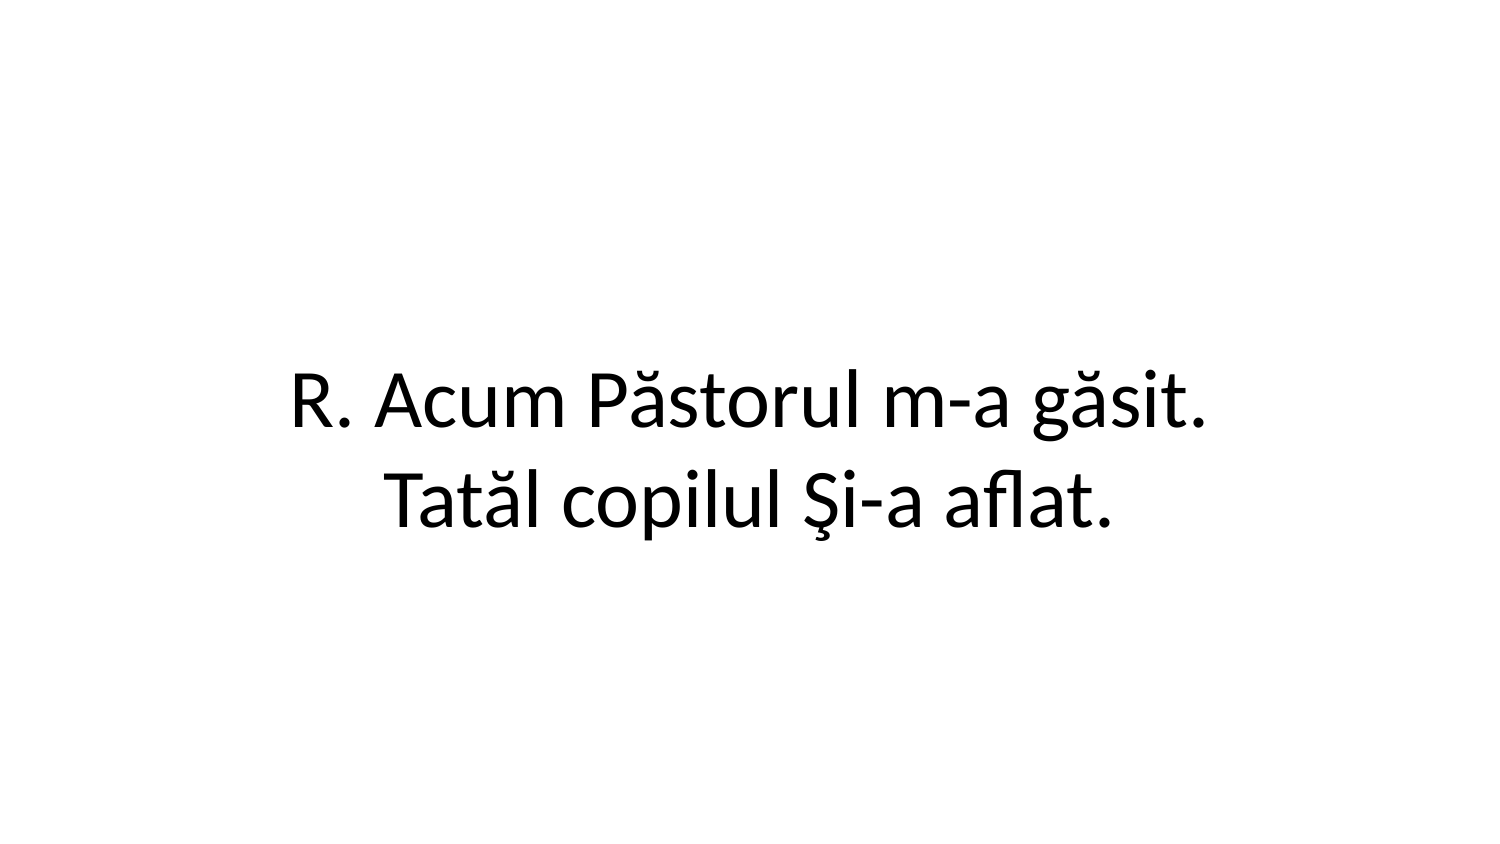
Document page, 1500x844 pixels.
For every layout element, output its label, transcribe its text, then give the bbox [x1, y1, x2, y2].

text_box R. Acum Păstorul m-a găsit. Tatăl copilul Şi-a aflat. [274, 292, 1226, 552]
